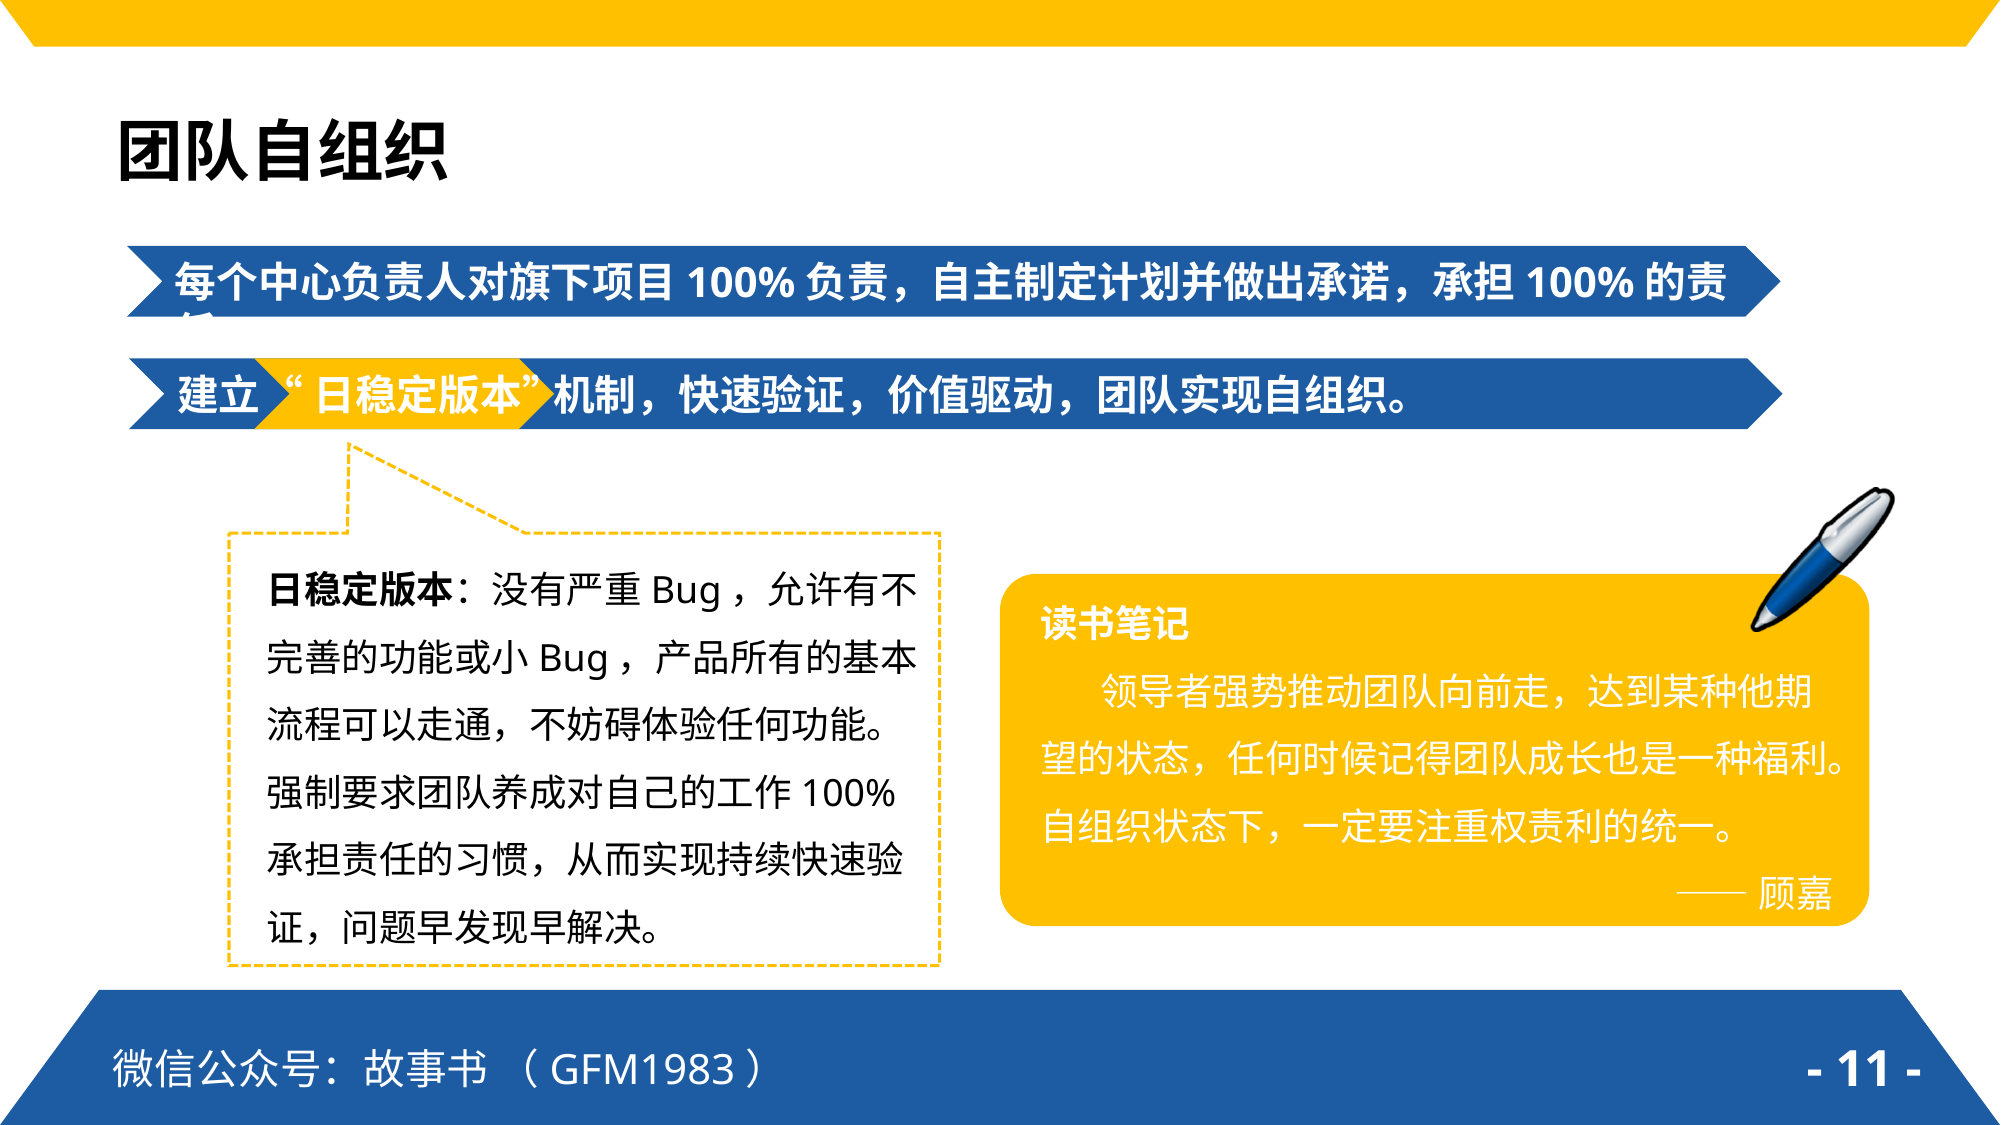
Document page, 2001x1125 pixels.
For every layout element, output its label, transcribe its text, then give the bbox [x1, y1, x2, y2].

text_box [999, 487, 1895, 927]
text_box 日稳定版本：没有严重Bug，允许有不完善的功能或小Bug，产品所有的基本流程可以走通，不妨碍体验任何功能。 强制要求团队养成对自己的工作100%承担责任的习惯，从而实现持续快速验证，问题早发现早解决。 [252, 536, 953, 957]
text_box 微信公众号：故事书 （GFM1983） [98, 1035, 803, 1100]
text_box [0, 0, 2000, 48]
text_box - 11 - [1791, 1029, 1937, 1105]
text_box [129, 358, 1783, 430]
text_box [126, 245, 1781, 317]
text_box [0, 988, 2000, 1125]
text_box 团队自组织 [102, 101, 466, 197]
text_box [227, 442, 941, 967]
